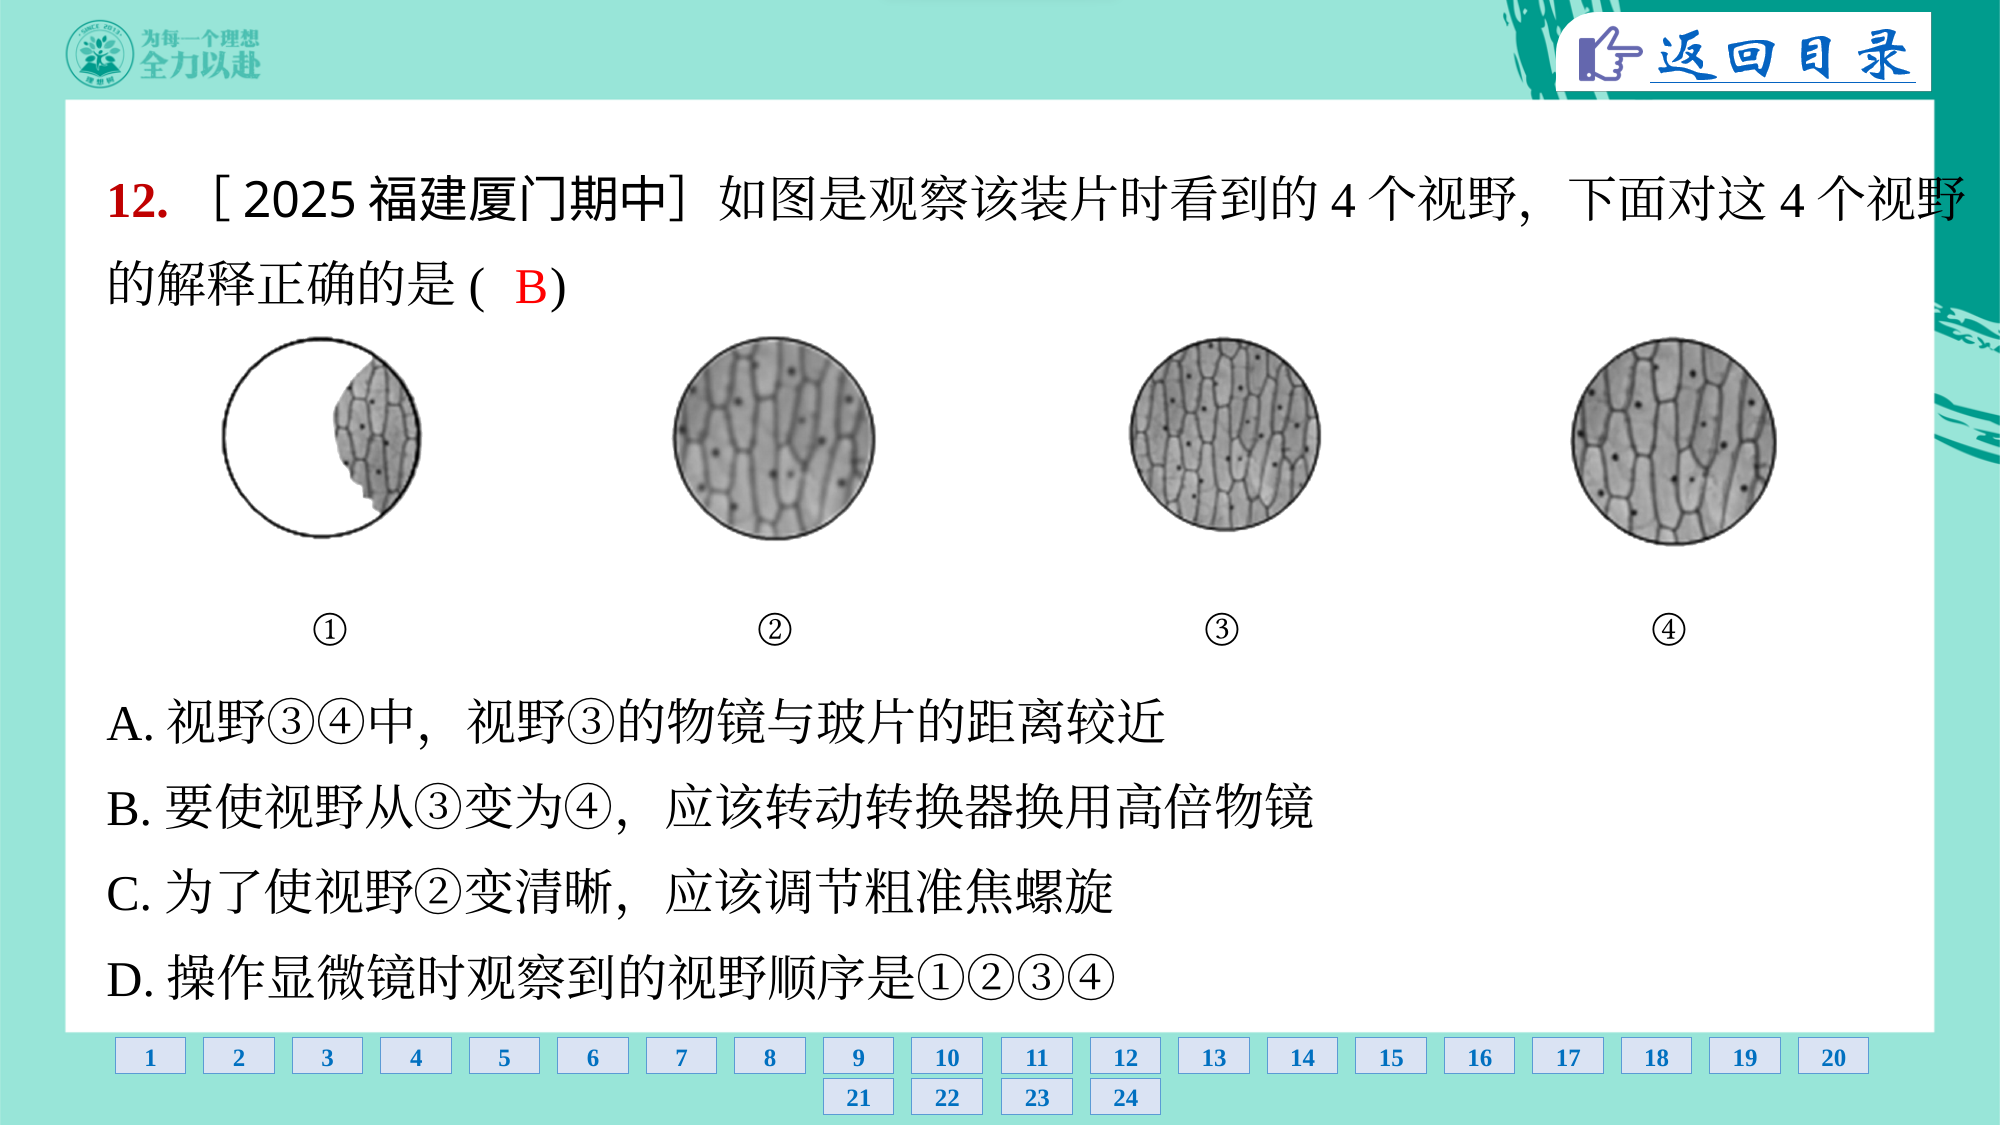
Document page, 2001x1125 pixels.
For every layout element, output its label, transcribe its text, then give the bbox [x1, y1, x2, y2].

text_box ② [744, 570, 806, 647]
text_box 12.［2025福建厦门期中］如图是观察该装片时看到的4个视野，下面对这4个视野 的解释正确的是( ) [106, 141, 1895, 313]
text_box ④ [1638, 570, 1700, 647]
text_box A.视野③④中，视野③的物镜与玻片的距离较近 B.要使视野从③变为④，应该转动转换器换用高倍物镜 C.为了使视野②变清晰，应该调节粗准焦螺旋 D.操作显微镜时观察到的视野顺序是①②③④ [106, 664, 1895, 1007]
text_box ① [299, 570, 361, 647]
text_box ③ [1191, 570, 1253, 647]
picture [0, 0, 2000, 1125]
text_box B [496, 227, 567, 314]
